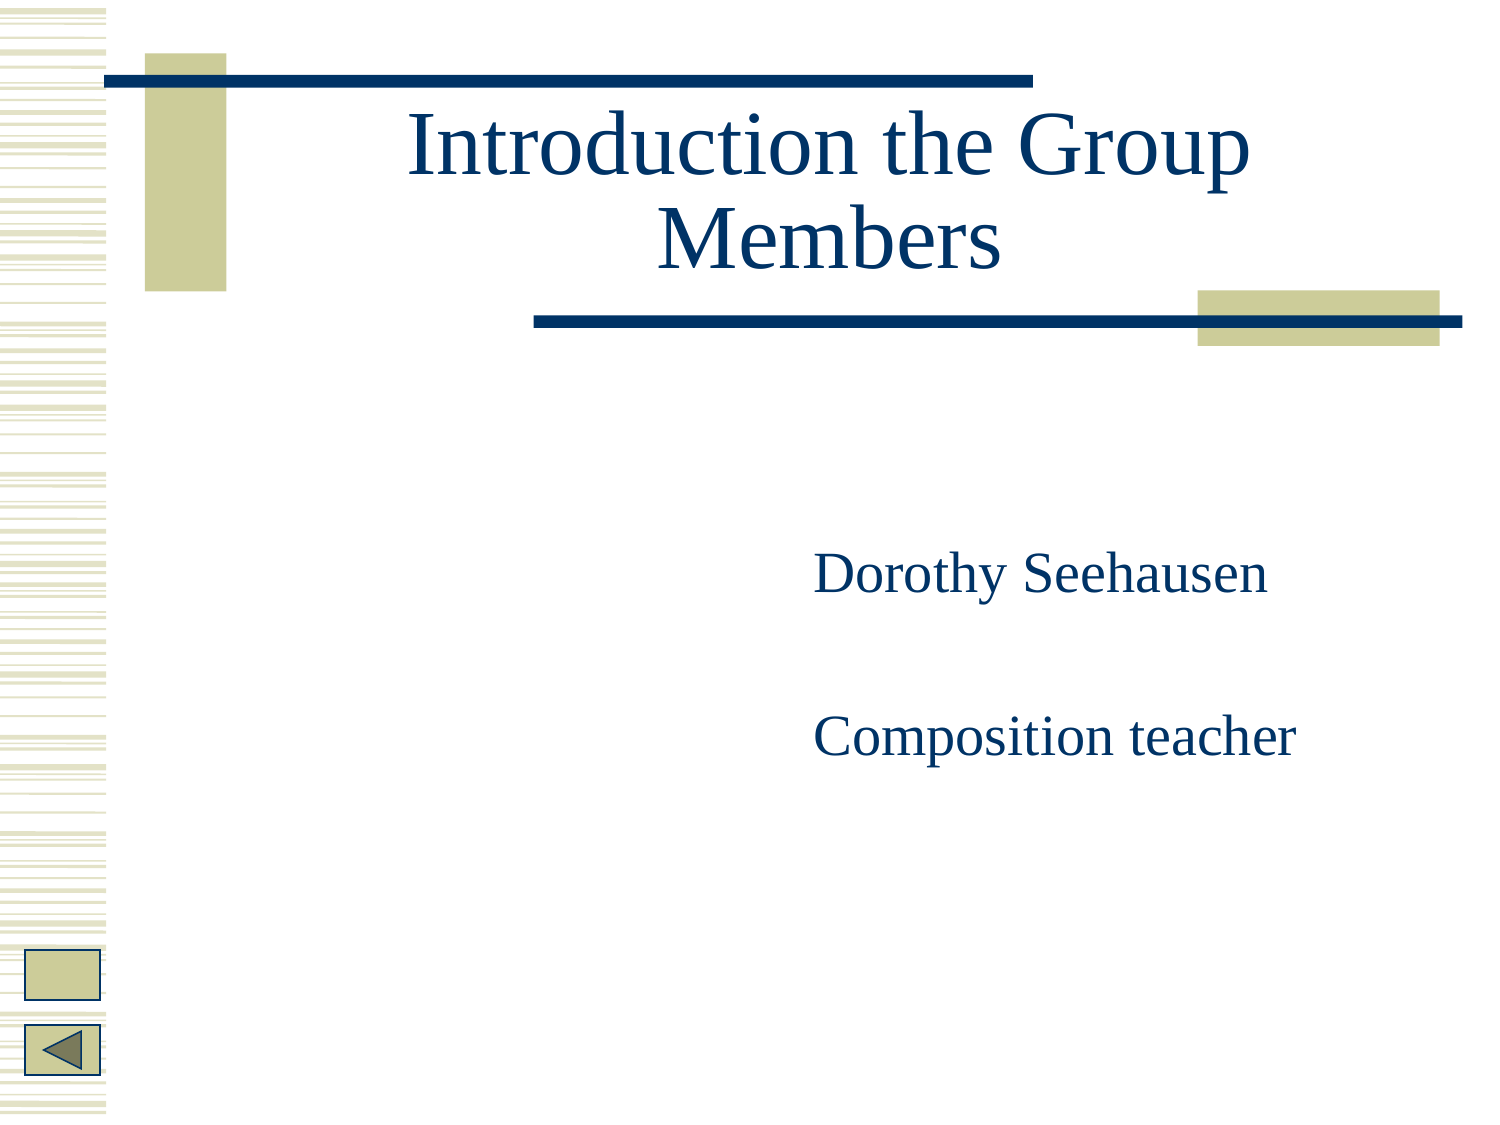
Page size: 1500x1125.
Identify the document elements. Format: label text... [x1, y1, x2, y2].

list Dorothy Seehausen Composition teacher [798, 363, 1439, 1001]
title Introduction the Group Members [224, 99, 1436, 288]
text_box [24, 950, 100, 1001]
text_box [24, 1025, 100, 1076]
